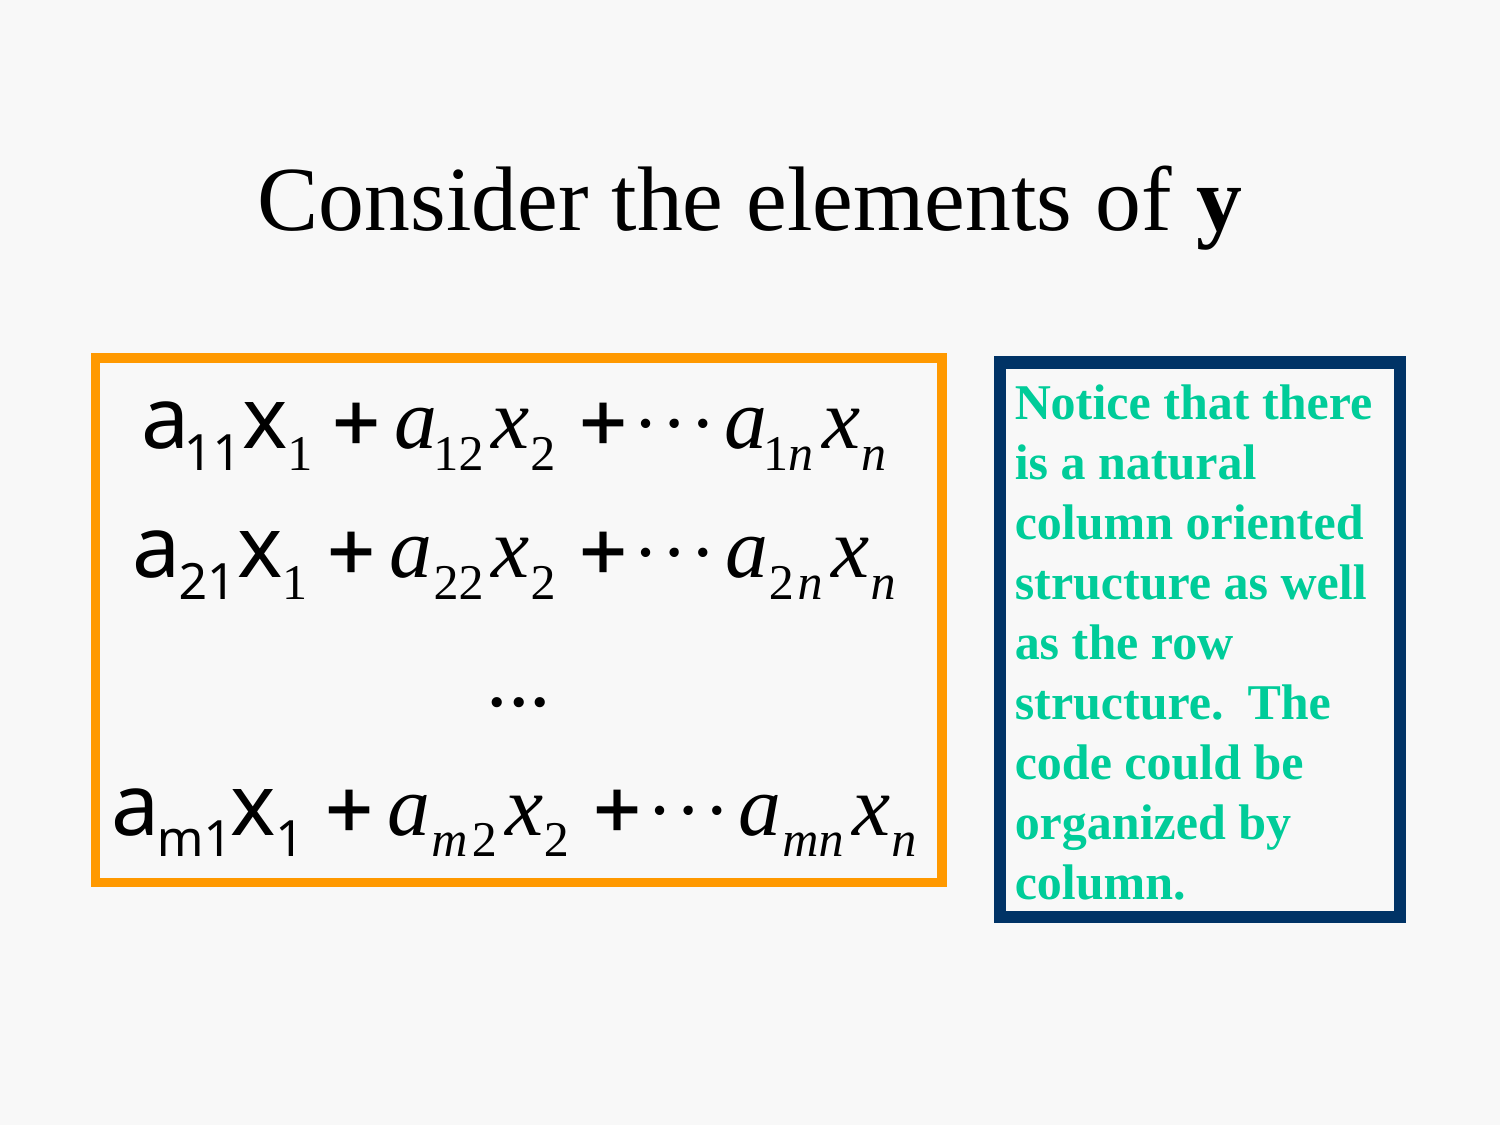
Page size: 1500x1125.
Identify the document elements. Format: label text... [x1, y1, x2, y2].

title Consider the elements of y [112, 99, 1388, 288]
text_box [99, 362, 938, 879]
text_box Notice that there is a natural column oriented structure as well as the row structure. The code could be organized by column. [999, 362, 1400, 918]
